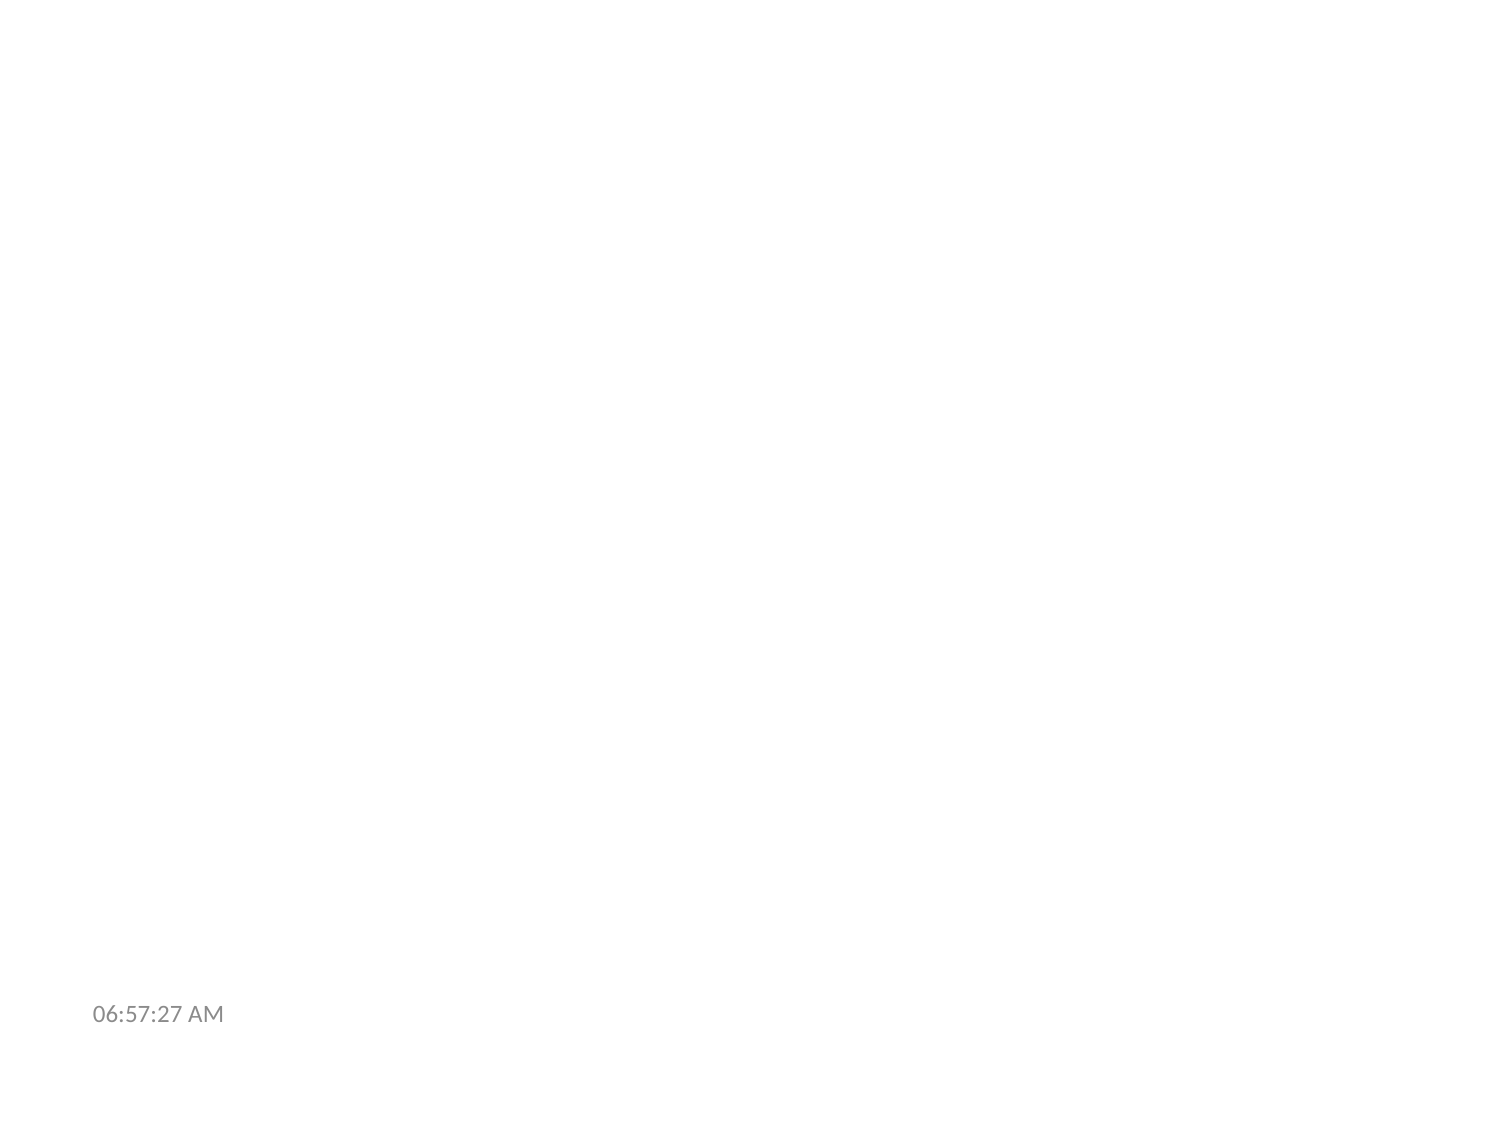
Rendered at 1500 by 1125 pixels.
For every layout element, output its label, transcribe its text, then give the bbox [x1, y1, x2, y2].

text_box 3:35:09 PM [77, 982, 428, 1043]
